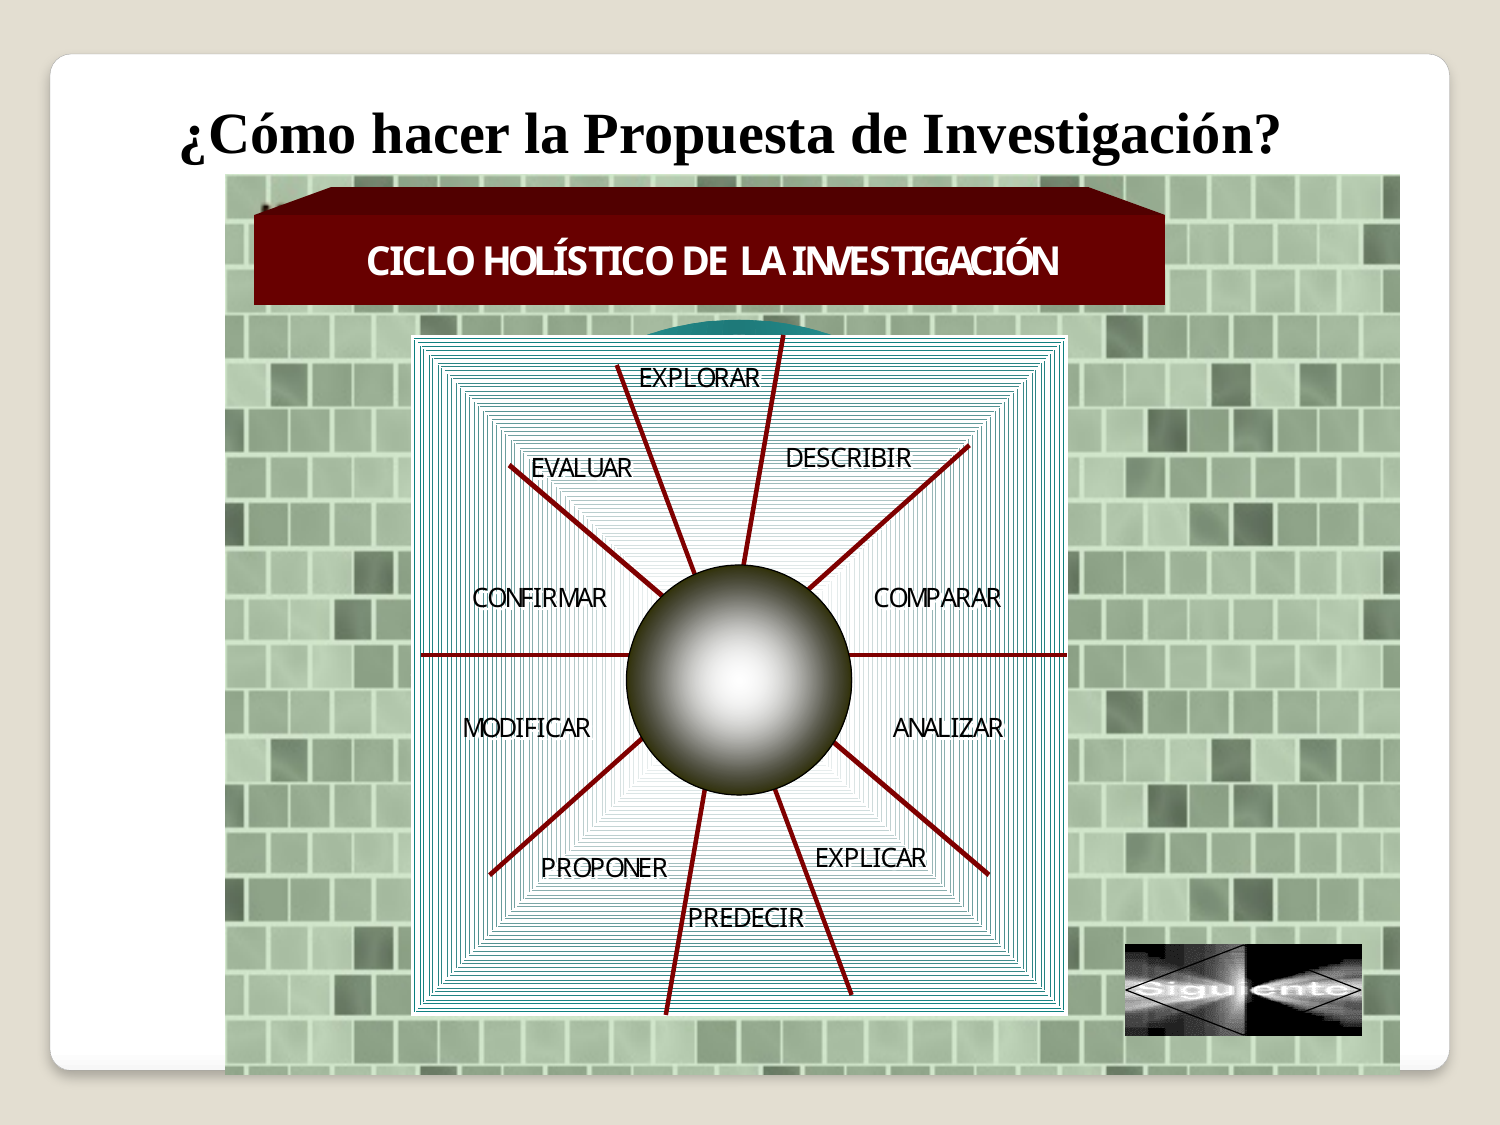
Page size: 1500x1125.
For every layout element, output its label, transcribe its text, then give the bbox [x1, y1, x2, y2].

text_box ¿Cómo hacer la Propuesta de Investigación? [87, 87, 1375, 173]
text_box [224, 174, 1401, 1076]
